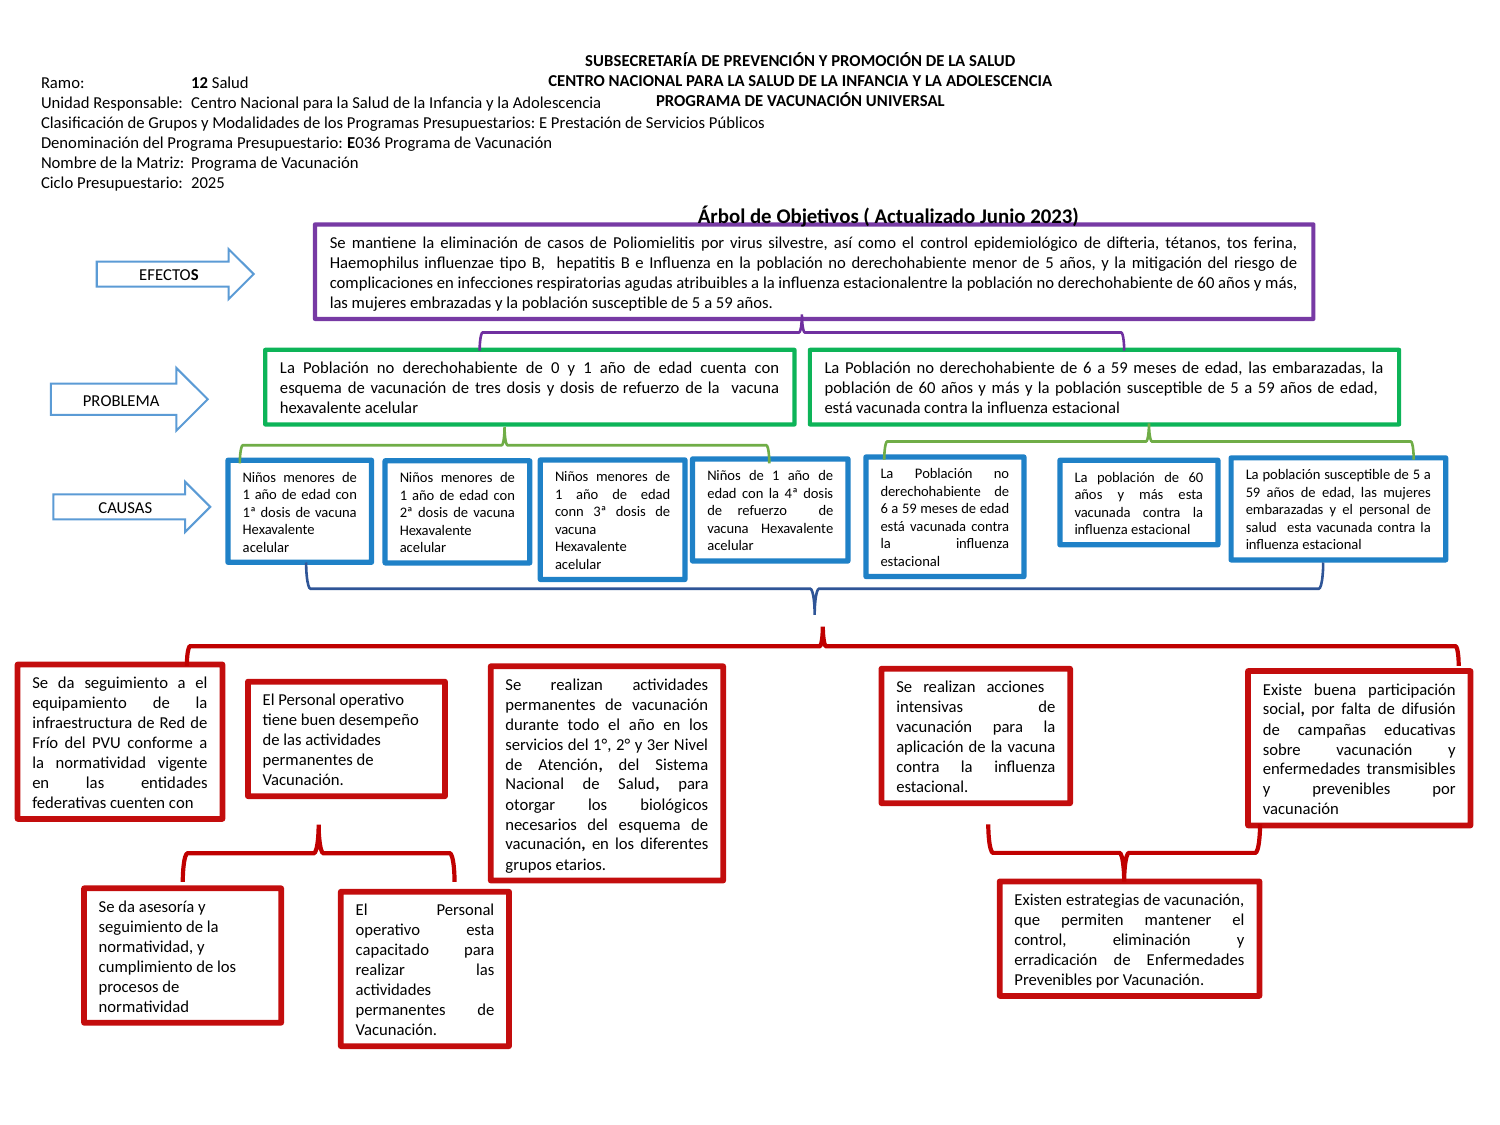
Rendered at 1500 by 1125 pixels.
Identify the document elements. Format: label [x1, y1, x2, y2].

text_box [17, 42, 1471, 1049]
